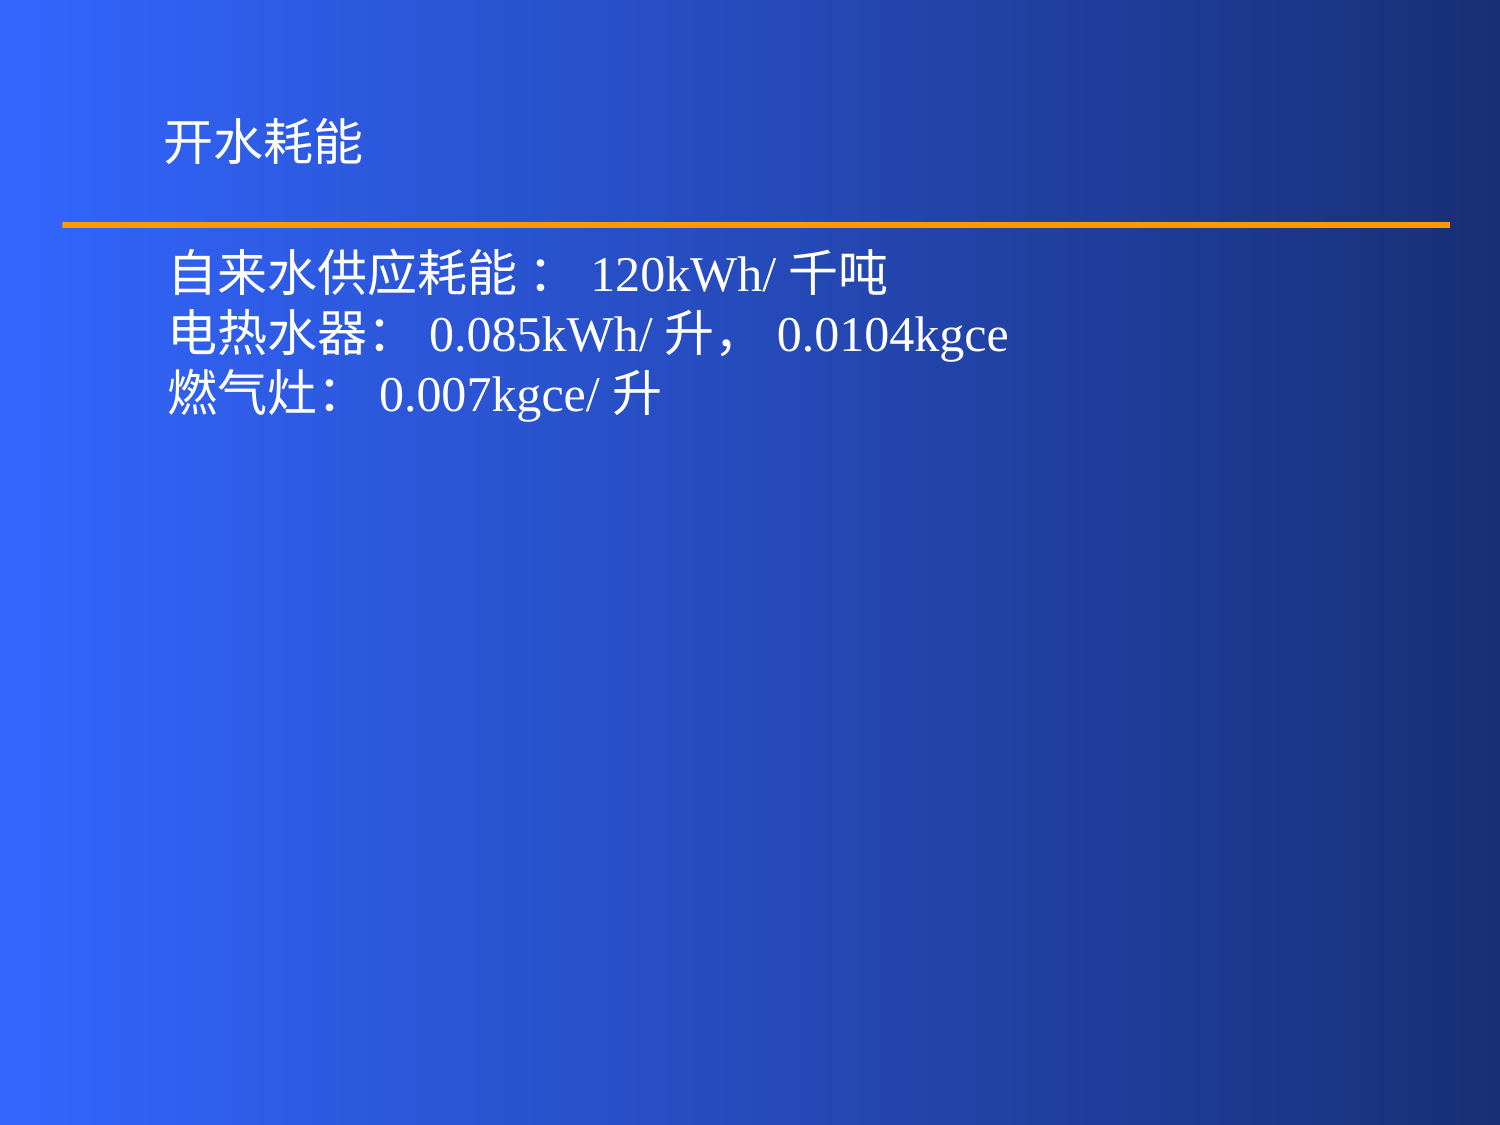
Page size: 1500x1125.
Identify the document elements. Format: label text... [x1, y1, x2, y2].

text_box 自来水供应耗能 ：120kWh/千吨 电热水器：0.085kWh/升，0.0104kgce 燃气灶：0.007kgce/升 [152, 234, 1465, 430]
text_box 开水耗能 [148, 103, 379, 179]
